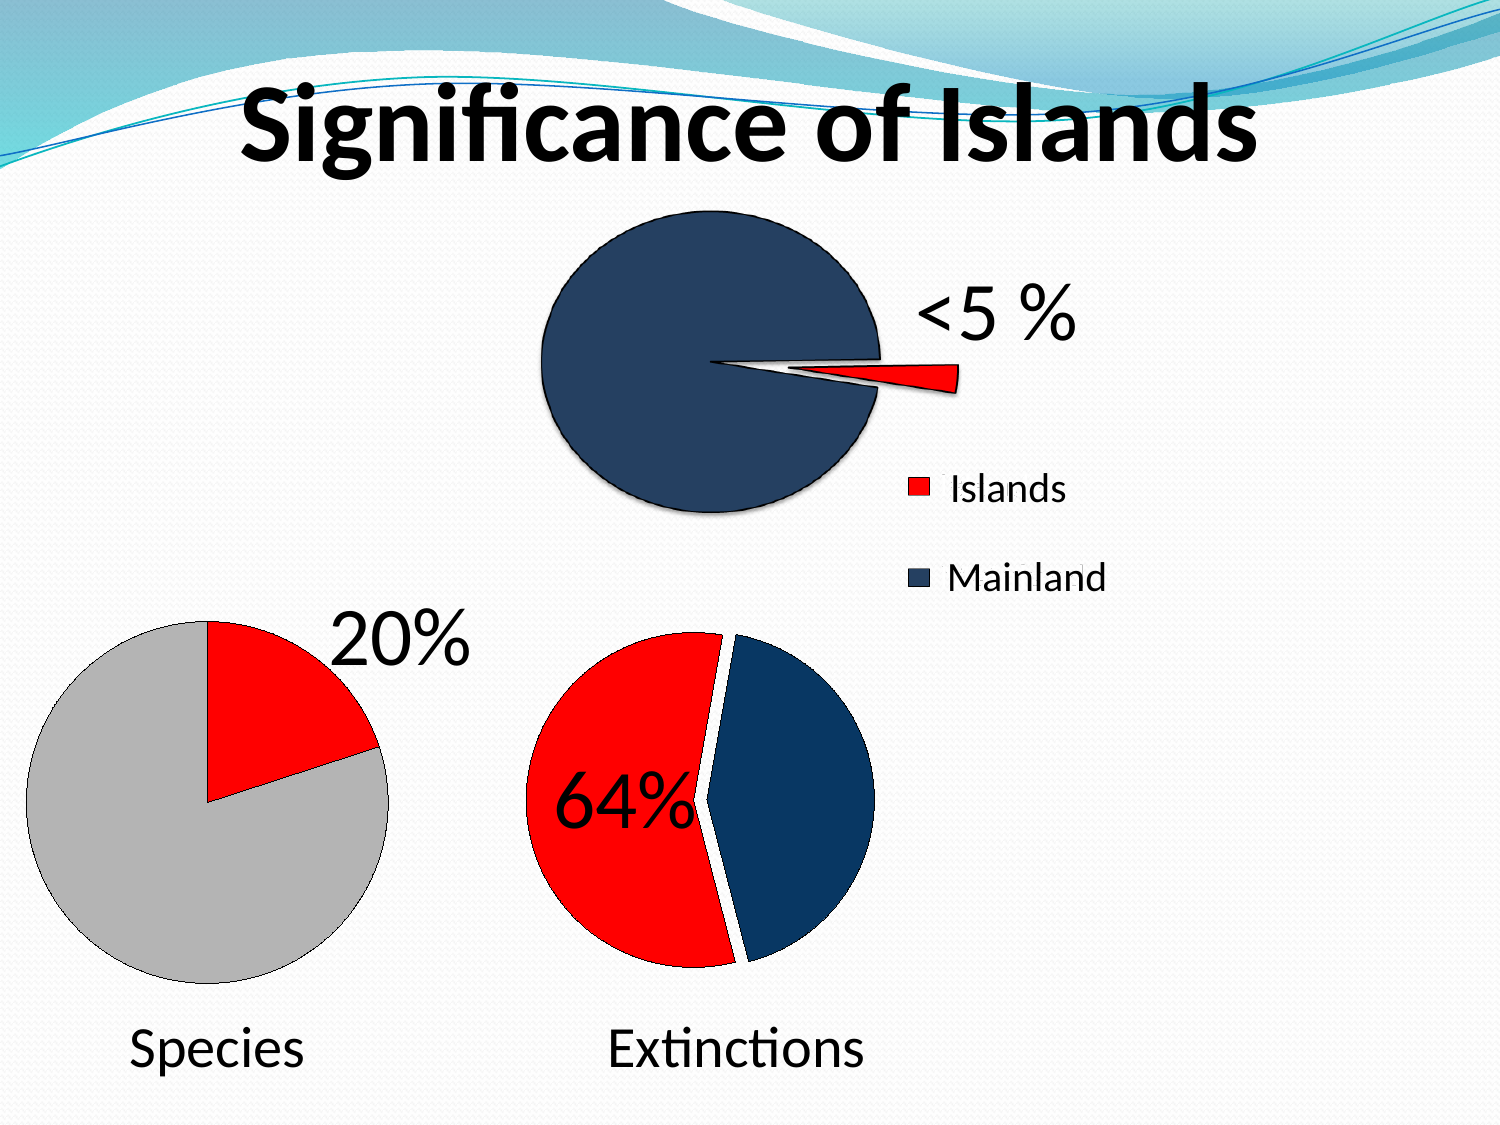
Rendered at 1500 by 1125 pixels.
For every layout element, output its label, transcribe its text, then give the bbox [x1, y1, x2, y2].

text_box [491, 648, 976, 1088]
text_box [0, 574, 489, 1088]
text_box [330, 151, 337, 185]
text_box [494, 652, 976, 1088]
title Significance of Islands [75, 37, 1425, 185]
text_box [1183, 153, 1188, 185]
text_box [330, 574, 489, 651]
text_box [337, 149, 1183, 638]
